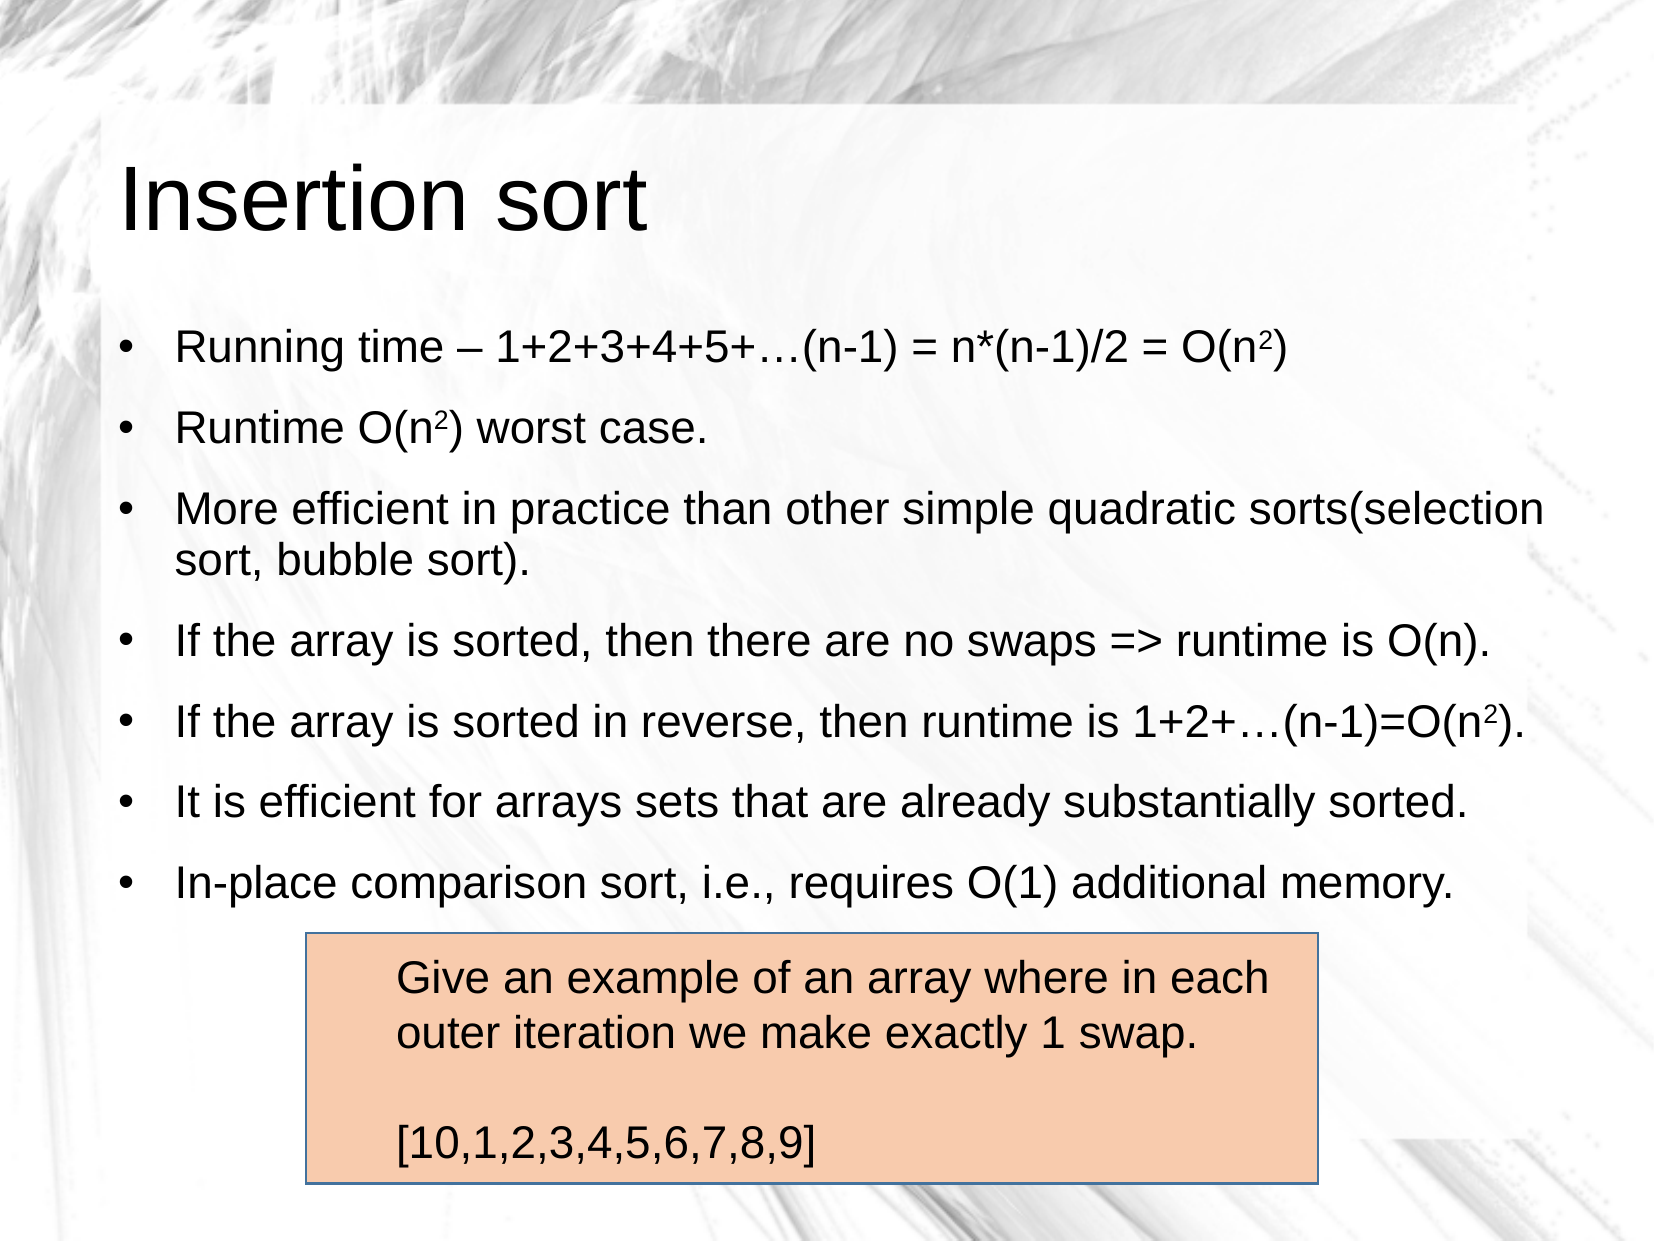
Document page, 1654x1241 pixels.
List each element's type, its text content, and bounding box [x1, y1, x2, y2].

picture [0, 0, 1654, 1241]
title Insertion sort [118, 112, 1506, 281]
text_box Give an example of an array where in each outer iteration we make exactly 1 swap. [10,1,2,3,4,5,6,7,8,9] [306, 932, 1318, 1184]
list Running time – 1+2+3+4+5+…(n-1) = n*(n-1)/2 = O(n2) Runtime O(n2) worst case. More efficient in practice than other simple quadratic sorts(selection sort, bubble sort). If the array is sorted, then there are no swaps => runtime is O(n). If the array is sorted in reverse, then runtime is 1+2+…(n-1)=O(n2). It is efficient for arrays sets that are already substantially sorted. In-place comparison sort, i.e., requires O(1) additional memory. [118, 319, 1571, 1109]
